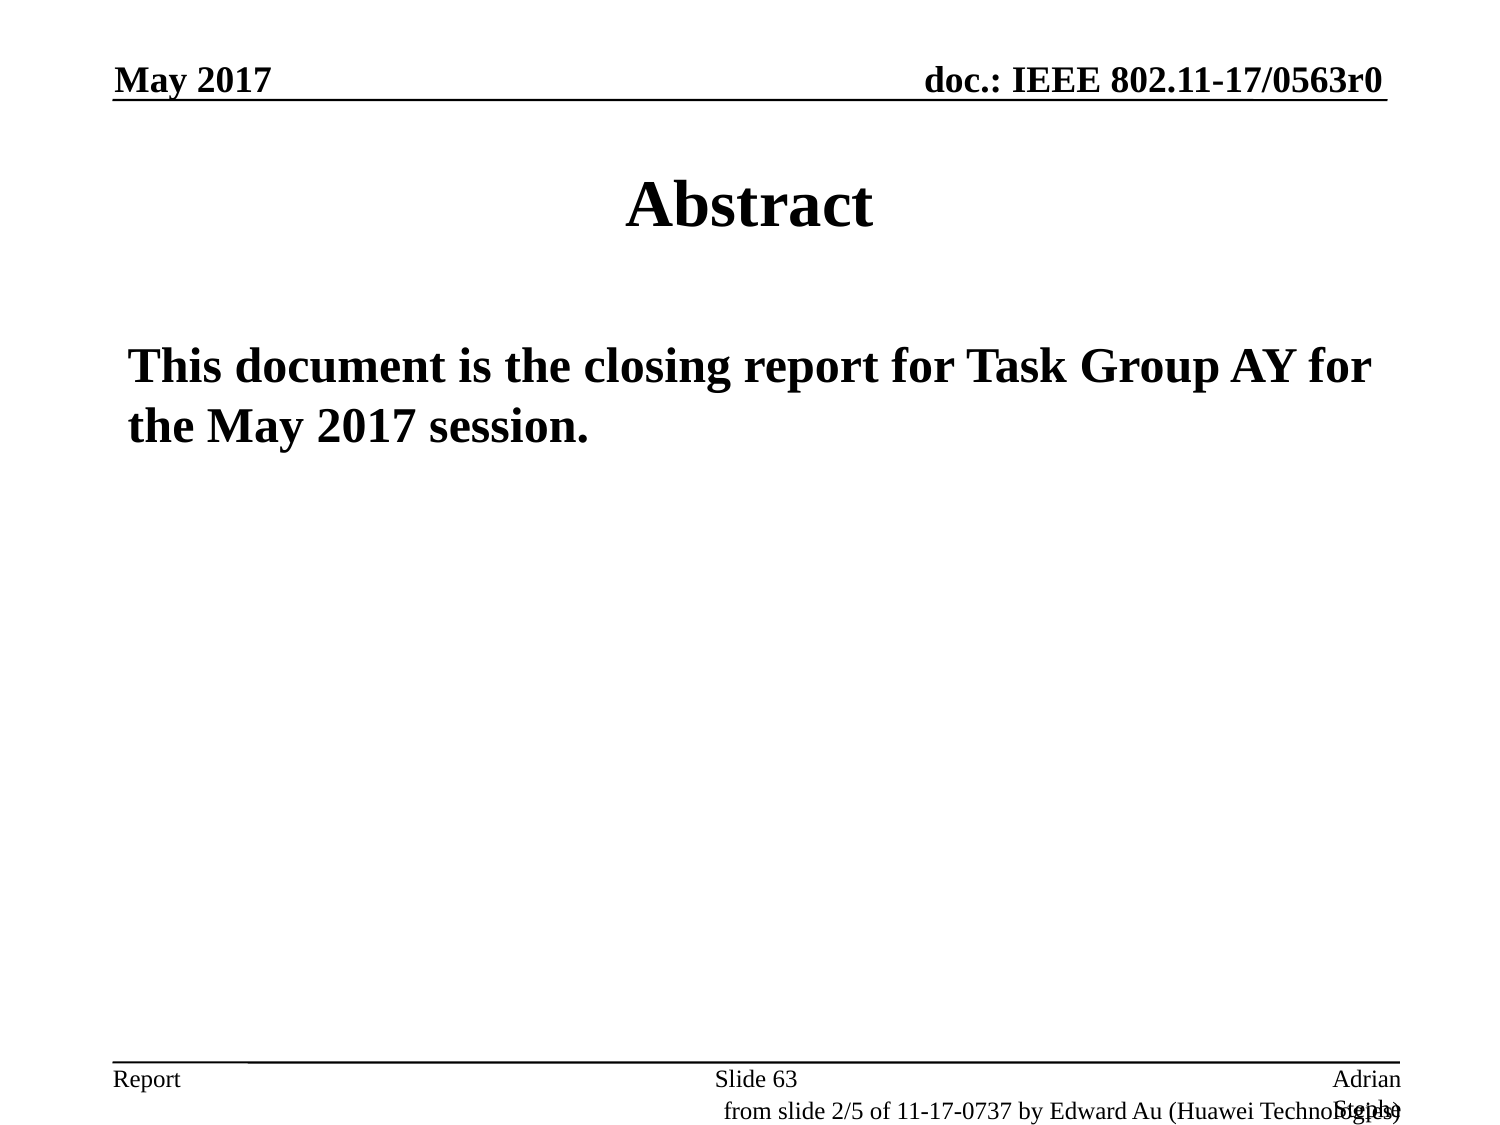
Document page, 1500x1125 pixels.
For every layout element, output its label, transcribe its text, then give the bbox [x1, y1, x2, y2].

title Abstract [112, 112, 1388, 288]
slide_number Slide 63 [711, 1061, 801, 1087]
list This document is the closing report for Task Group AY for the May 2017 session. [112, 324, 1388, 1000]
footer Adrian Stephens, Intel Corporation [1324, 1061, 1402, 1087]
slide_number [114, 54, 374, 101]
text_box from slide 2/5 of 11-17-0737 by Edward Au (Huawei Technologies) [343, 1087, 1417, 1125]
